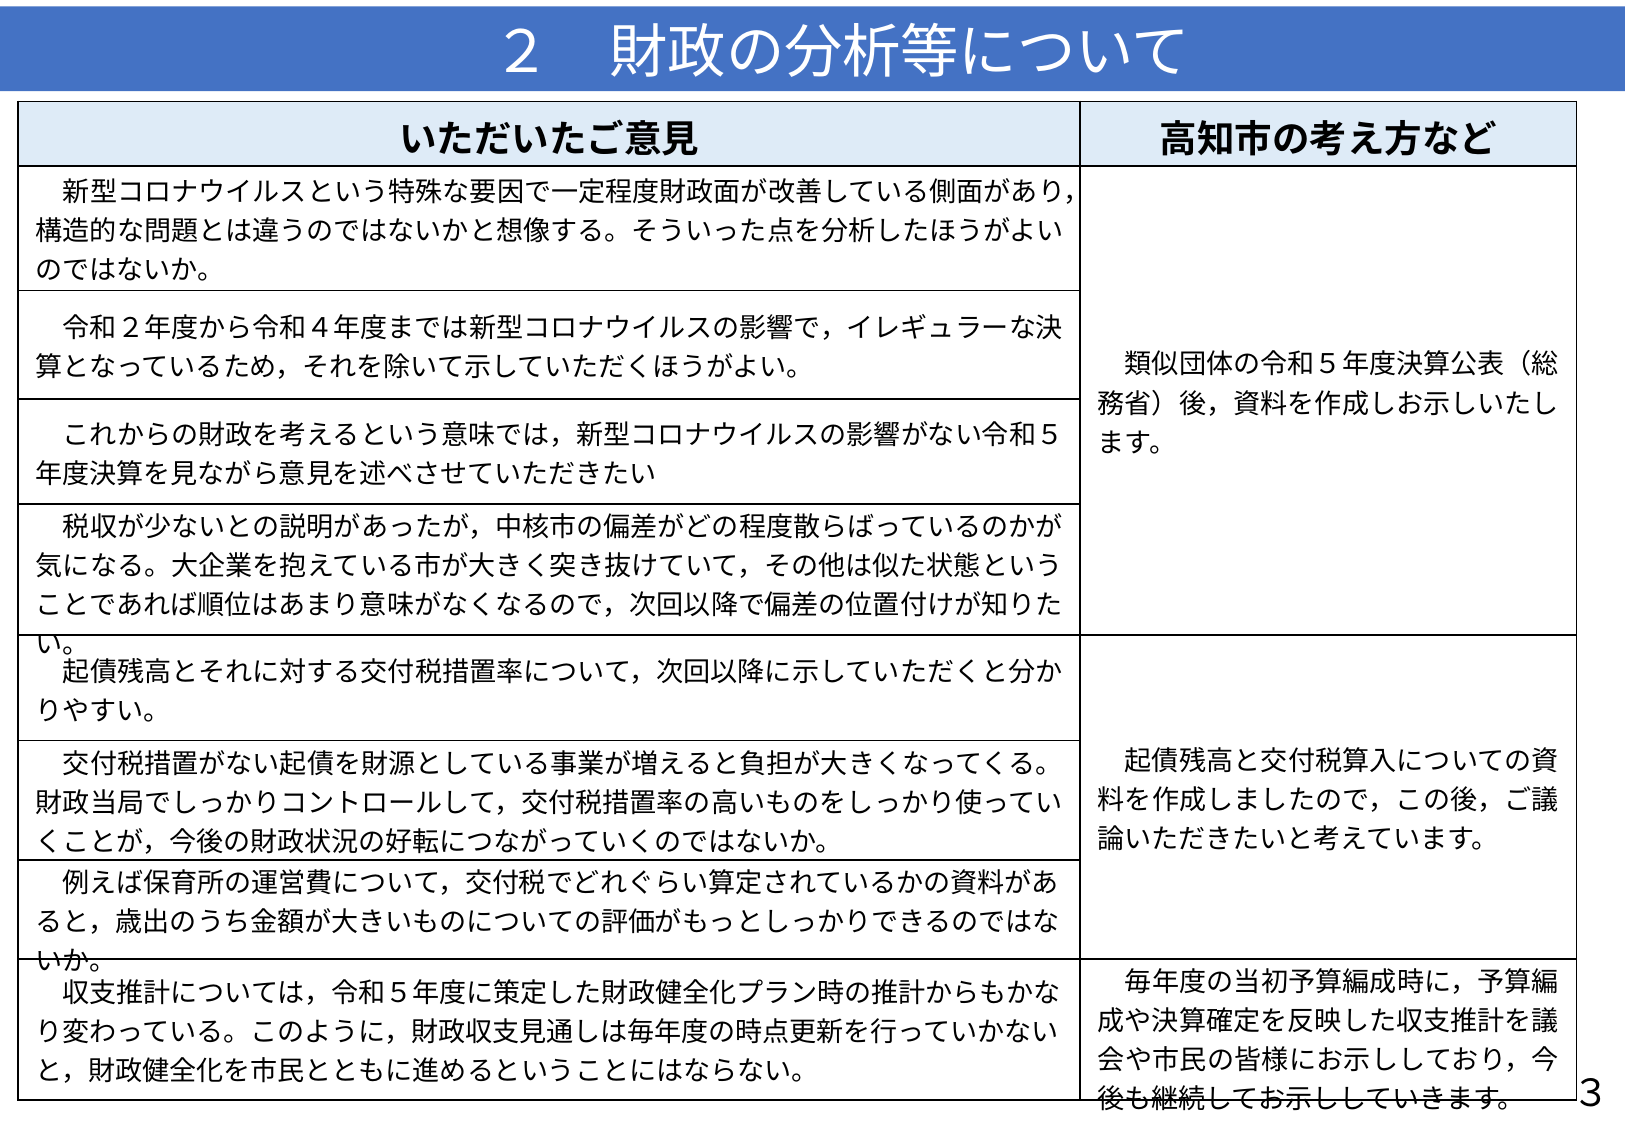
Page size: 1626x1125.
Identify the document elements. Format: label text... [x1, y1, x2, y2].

table_cell 新型コロナウイルスという特殊な要因で一定程度財政面が改善している側面があり，構造的な問題とは違うのではないかと想像する。そういった点を分析したほうがよいのではないか。 [19, 167, 1079, 290]
table_cell 収支推計については，令和５年度に策定した財政健全化プラン時の推計からもかなり変わっている。このように，財政収支見通しは毎年度の時点更新を行っていかないと，財政健全化を市民とともに進めるということにはならない。 [19, 960, 1079, 1099]
table_header 高知市の考え方など [1081, 102, 1576, 165]
text_box ２ 財政の分析等について [0, 6, 1625, 92]
table_cell 起債残高と交付税算入についての資料を作成しましたので，この後，ご議論いただきたいと考えています。 [1081, 636, 1576, 958]
table_cell 毎年度の当初予算編成時に，予算編成や決算確定を反映した収支推計を議会や市民の皆様にお示ししており，今後も継続してお示ししていきます。 [1081, 960, 1576, 1099]
table_header いただいたご意見 [19, 102, 1079, 165]
table_cell これからの財政を考えるという意味では，新型コロナウイルスの影響がない令和５年度決算を見ながら意見を述べさせていただきたい [19, 400, 1079, 503]
table_cell 起債残高とそれに対する交付税措置率について，次回以降に示していただくと分かりやすい。 [19, 636, 1079, 740]
text_box ３ [1259, 1061, 1625, 1122]
table_cell 類似団体の令和５年度決算公表（総務省）後，資料を作成しお示しいたします。 [1081, 167, 1576, 634]
table_cell 例えば保育所の運営費について，交付税でどれぐらい算定されているかの資料があると，歳出のうち金額が大きいものについての評価がもっとしっかりできるのではないか。 [19, 861, 1079, 958]
table_cell 交付税措置がない起債を財源としている事業が増えると負担が大きくなってくる。財政当局でしっかりコントロールして，交付税措置率の高いものをしっかり使っていくことが，今後の財政状況の好転につながっていくのではないか。 [19, 741, 1079, 859]
table_cell 税収が少ないとの説明があったが，中核市の偏差がどの程度散らばっているのかが気になる。大企業を抱えている市が大きく突き抜けていて，その他は似た状態ということであれば順位はあまり意味がなくなるので，次回以降で偏差の位置付けが知りたい。 [19, 505, 1079, 634]
table_cell 令和２年度から令和４年度までは新型コロナウイルスの影響で，イレギュラーな決算となっているため，それを除いて示していただくほうがよい。 [19, 291, 1079, 398]
